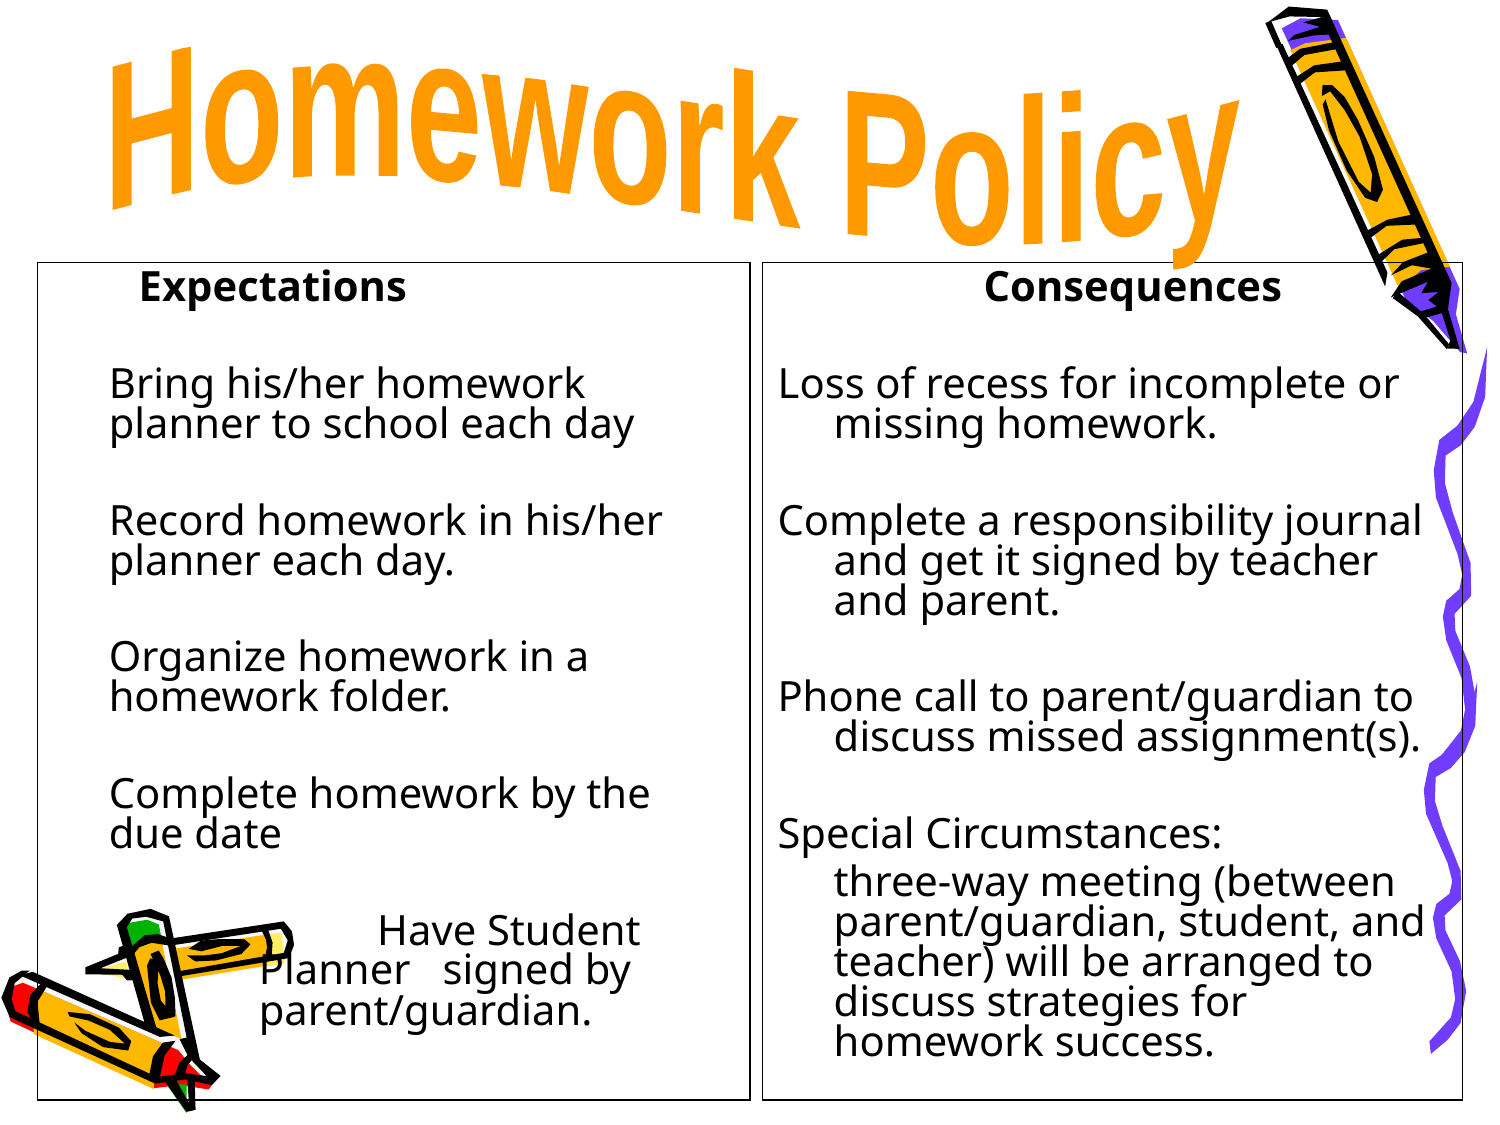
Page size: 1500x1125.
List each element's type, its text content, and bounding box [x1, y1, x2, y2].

list Expectations Bring his/her homework planner to school each day Record homework in his/her planner each day. Organize homework in a homework folder. Complete homework by the due date Have Student Planner signed by parent/guardian. [37, 262, 751, 1101]
list Consequences Loss of recess for incomplete or missing homework. Complete a responsibility journal and get it signed by teacher and parent. Phone call to parent/guardian to discuss missed assignment(s). Special Circumstances: three-way meeting (between parent/guardian, student, and teacher) will be arranged to discuss strategies for homework success. [762, 262, 1463, 1101]
